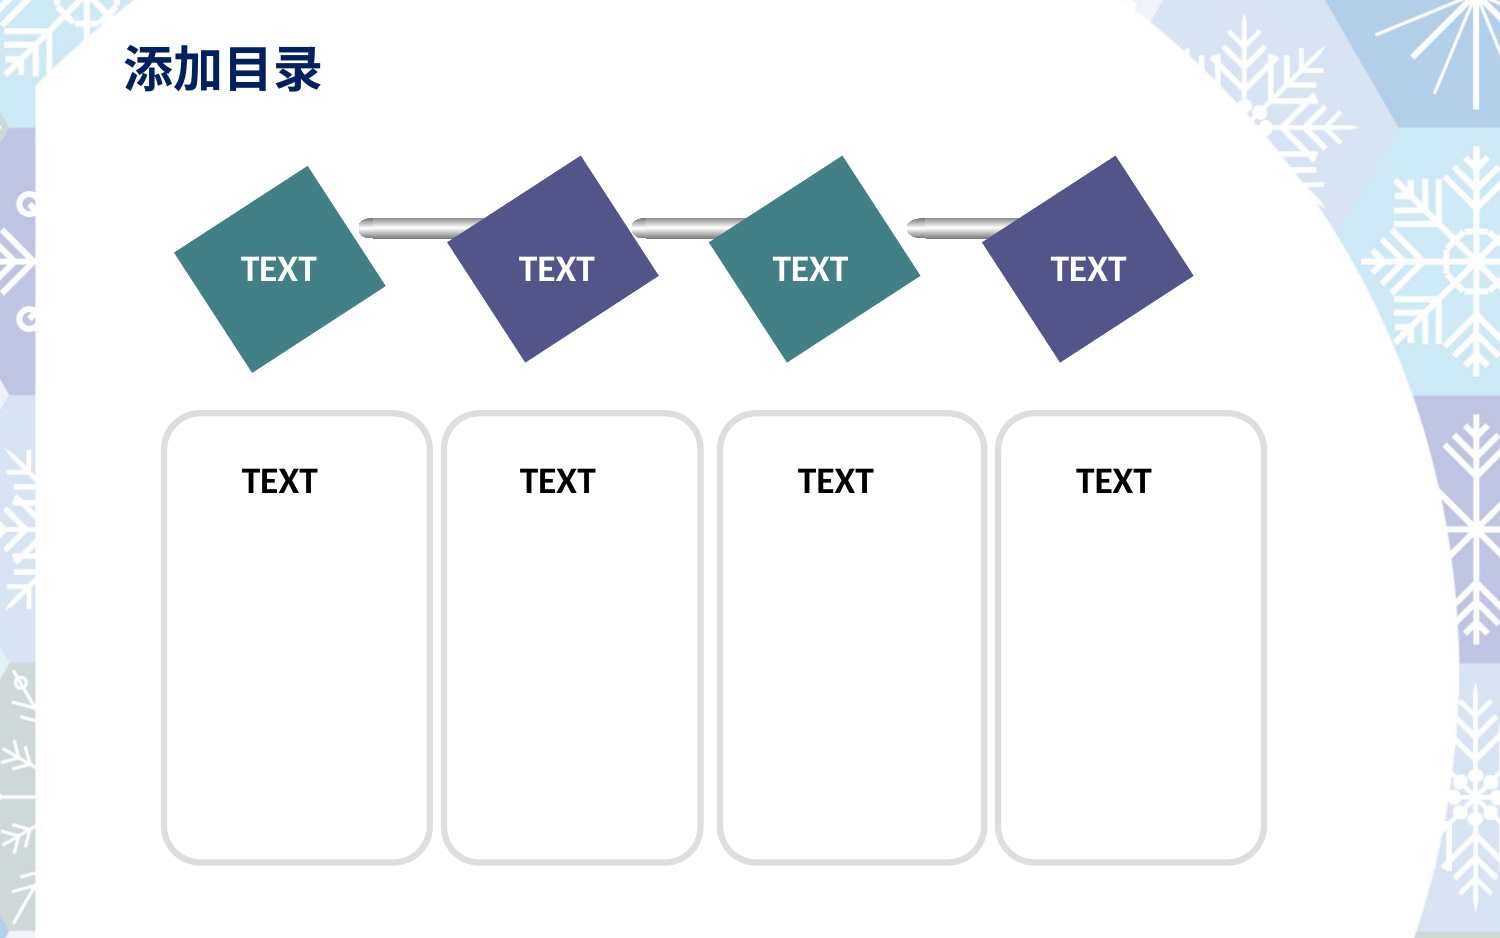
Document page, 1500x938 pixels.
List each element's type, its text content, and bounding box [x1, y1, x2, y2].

text_box [163, 413, 430, 863]
text_box TEXT [1061, 448, 1167, 509]
text_box TEXT [504, 448, 611, 509]
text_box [199, 187, 1168, 342]
picture [0, 0, 1500, 938]
text_box 添加目录 [108, 29, 339, 105]
text_box [443, 413, 701, 863]
text_box [998, 413, 1264, 863]
text_box TEXT [227, 448, 333, 509]
text_box [720, 413, 985, 863]
text_box TEXT [783, 448, 889, 509]
